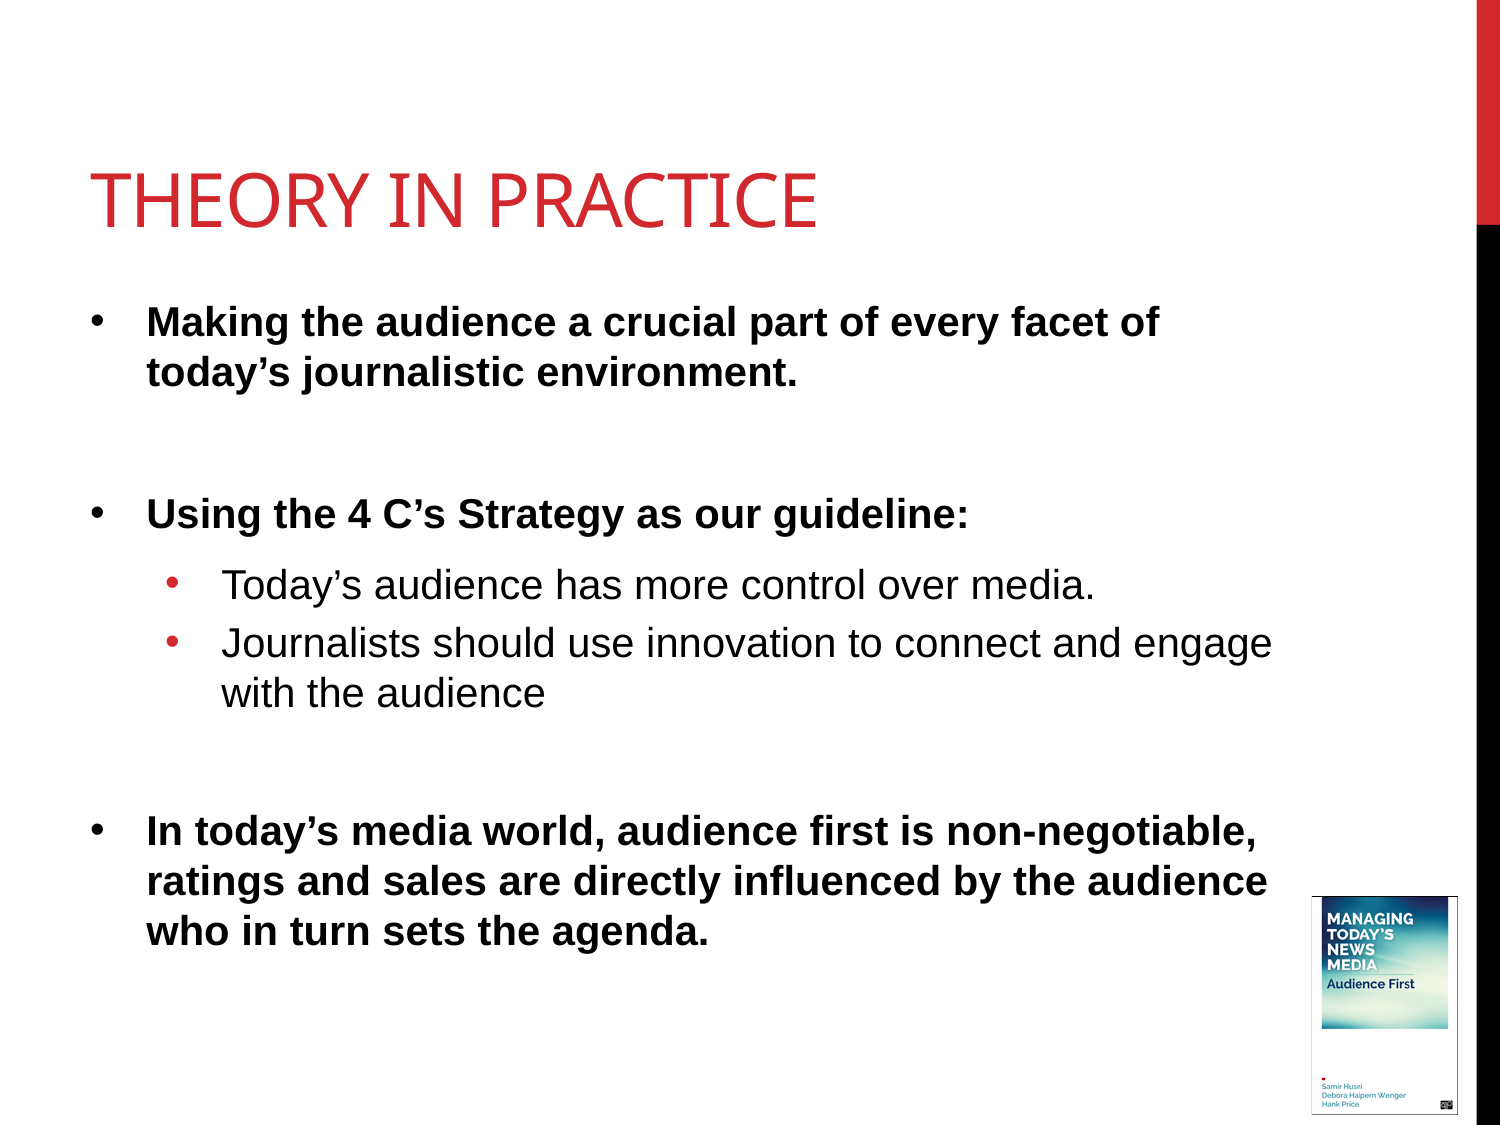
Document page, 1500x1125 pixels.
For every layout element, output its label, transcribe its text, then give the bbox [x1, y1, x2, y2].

title Theory in practice [75, 25, 1025, 250]
list Making the audience a crucial part of every facet of today’s journalistic environment. Using the 4 C’s Strategy as our guideline: Today’s audience has more control over media. Journalists should use innovation to connect and engage with the audience In today’s media world, audience first is non-negotiable, ratings and sales are directly influenced by the audience who in turn sets the agenda. [75, 287, 1325, 1005]
picture [1311, 896, 1458, 1115]
